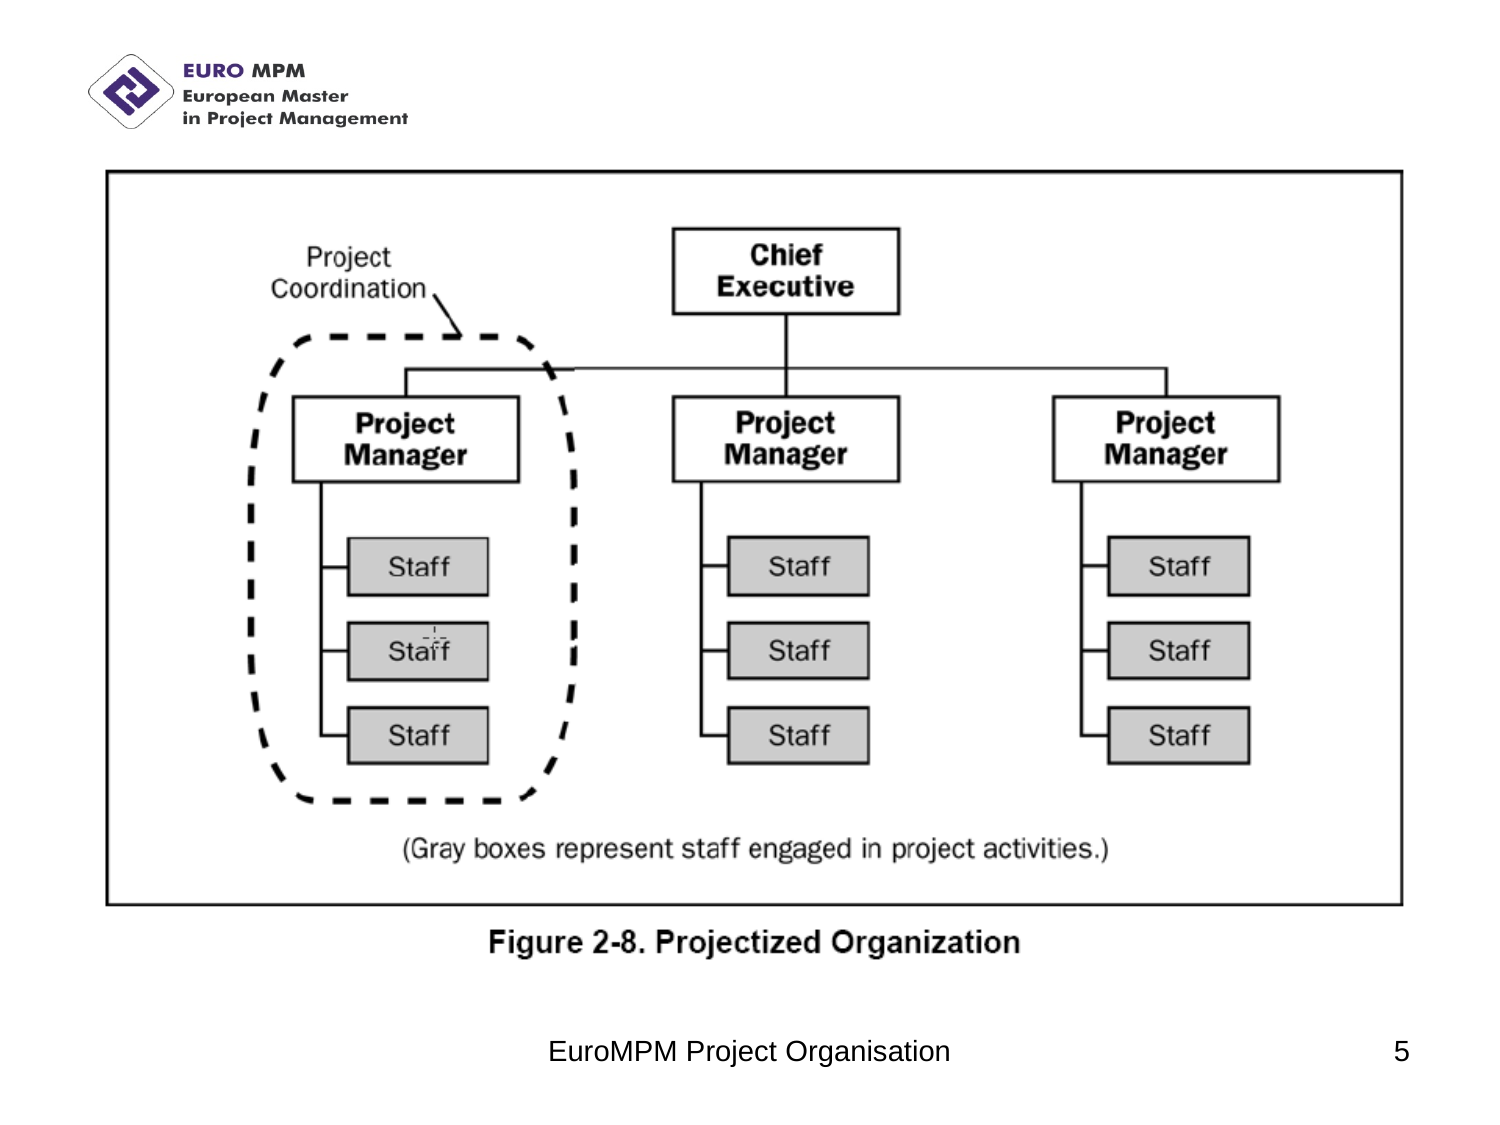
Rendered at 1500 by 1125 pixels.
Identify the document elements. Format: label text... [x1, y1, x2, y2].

slide_number 5 [1074, 1024, 1426, 1103]
footer EuroMPM Project Organisation [512, 1024, 988, 1103]
picture [87, 155, 1413, 969]
picture [88, 54, 408, 129]
